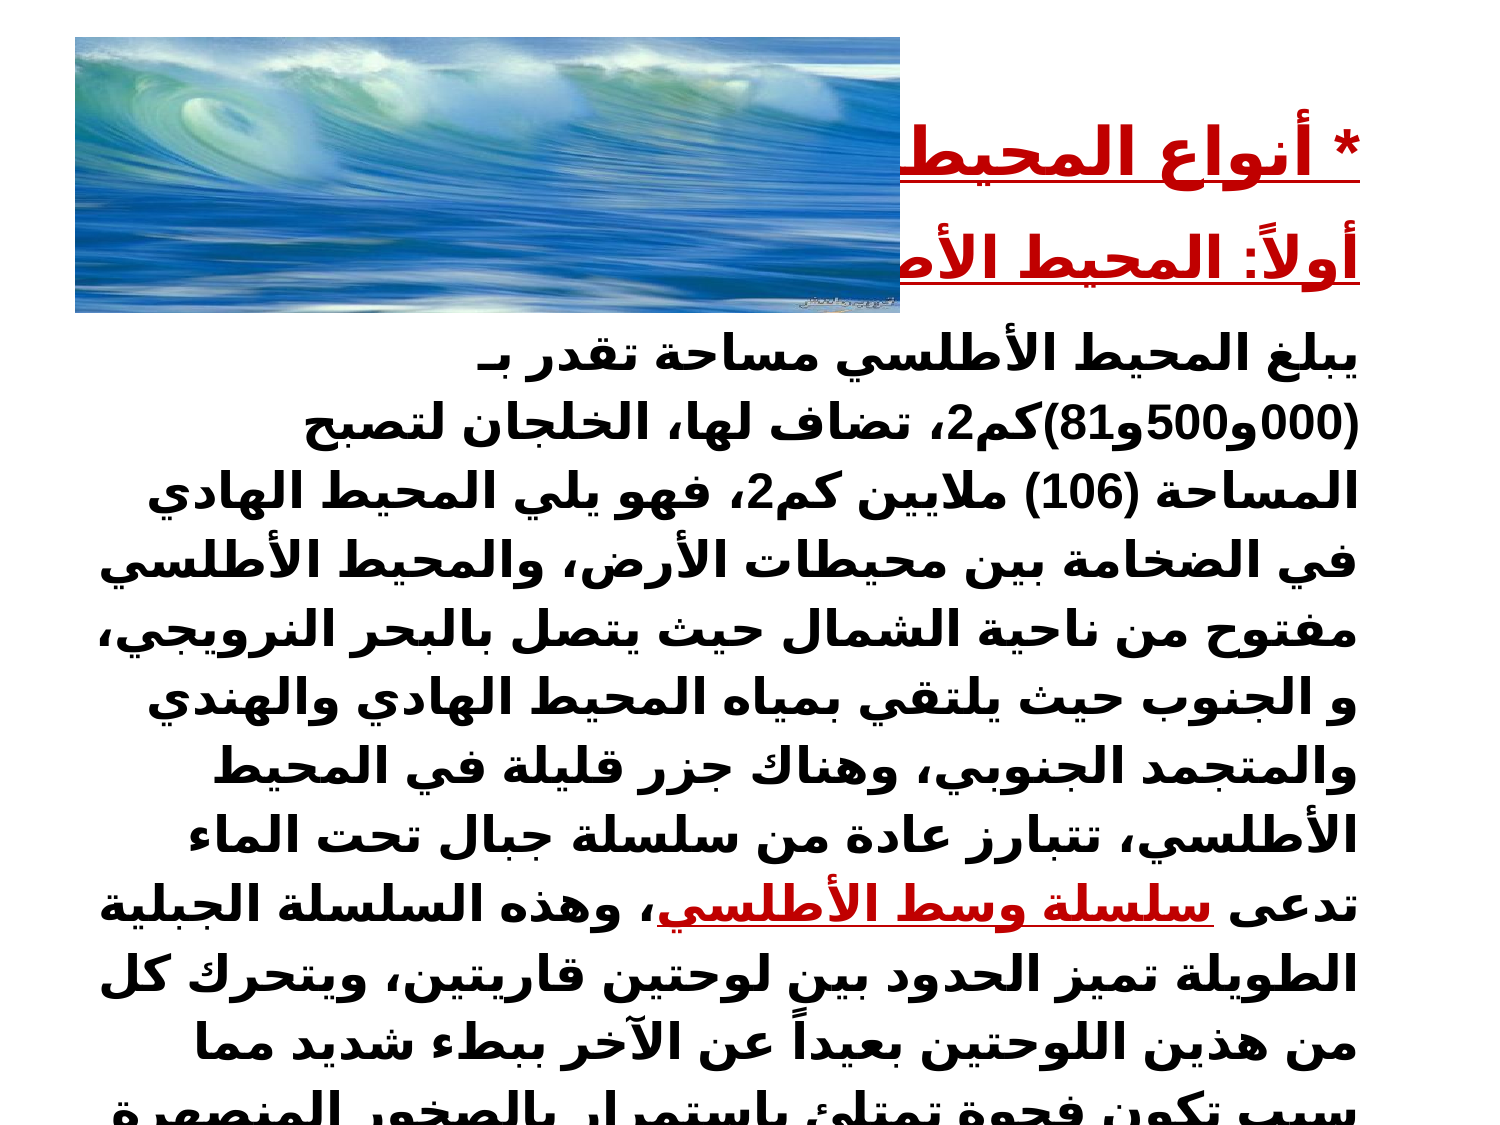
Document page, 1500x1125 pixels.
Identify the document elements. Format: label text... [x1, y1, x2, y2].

text_box * أنواع المحيطات :- أولاً: المحيط الأطلسي: يبلغ المحيط الأطلسي مساحة تقدر بـ (000و500و81)كم2، تضاف لها، الخلجان لتصبح المساحة (106) ملايين كم2، فهو يلي المحيط الهادي في الضخامة بين محيطات الأرض، والمحيط الأطلسي مفتوح من ناحية الشمال حيث يتصل بالبحر النرويجي، و الجنوب حيث يلتقي بمياه المحيط الهادي والهندي والمتجمد الجنوبي، وهناك جزر قليلة في المحيط الأطلسي، تتبارز عادة من سلسلة جبال تحت الماء تدعى سلسلة وسط الأطلسي، وهذه السلسلة الجبلية الطويلة تميز الحدود بين لوحتين قاريتين، ويتحرك كل من هذين اللوحتين بعيداً عن الآخر ببطء شديد مما سبب تكون فجوة تمتلئ باستمرار بالصخور المنصهرة المقذوفة من قشرة الأرض تحتها، ومع انخفاض حرارة هذه الصخور المنصهرة وتكدسها فوق سلسلة الجبال يزداد دفع الصخور إلى أعلى، وهناك نشاط بركاني كبير يحدث على هذه السلسلة الجبلية. [75, 89, 1375, 1125]
picture [74, 37, 901, 313]
